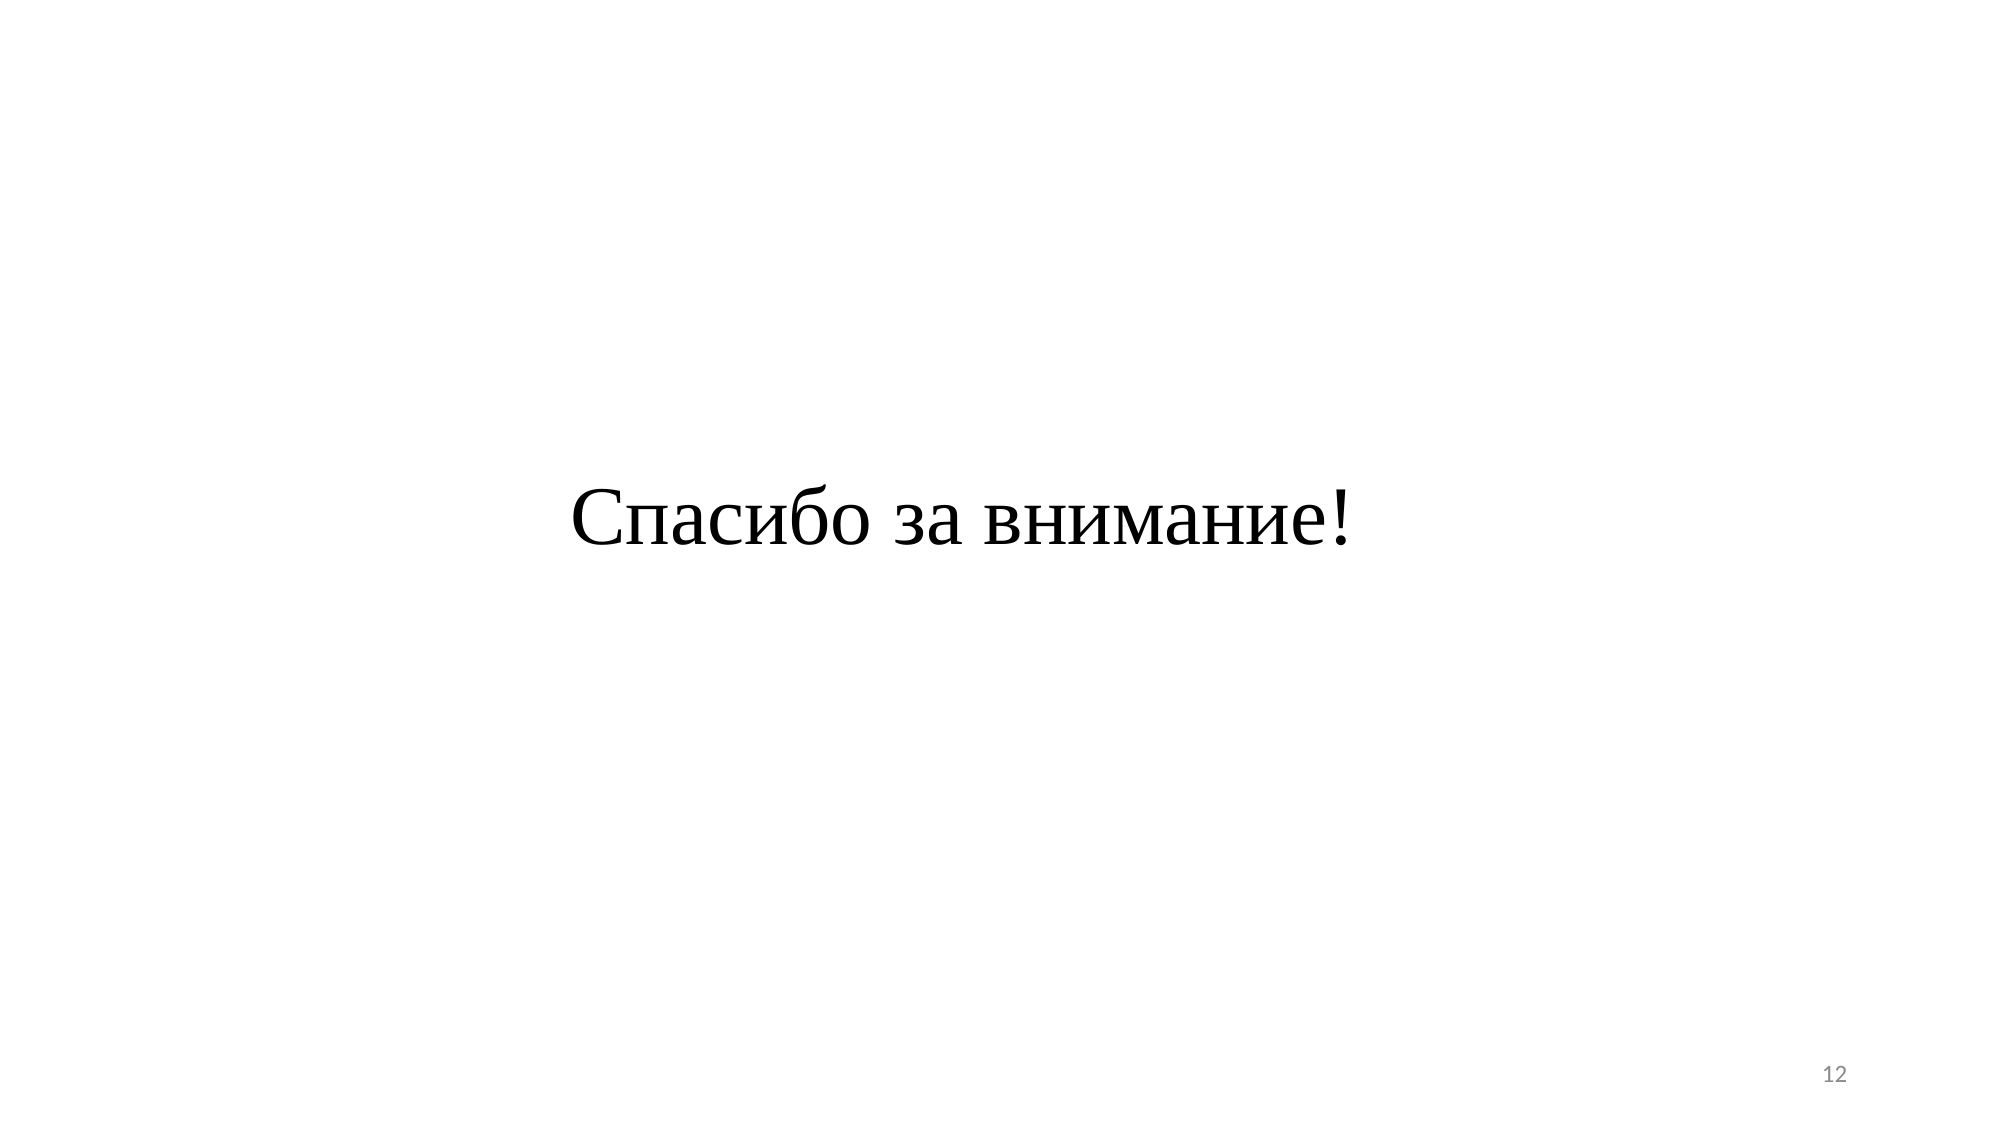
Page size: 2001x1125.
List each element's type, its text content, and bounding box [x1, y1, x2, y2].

list Спасибо за внимание! [555, 464, 1413, 621]
slide_number 12 [1412, 1042, 1863, 1103]
